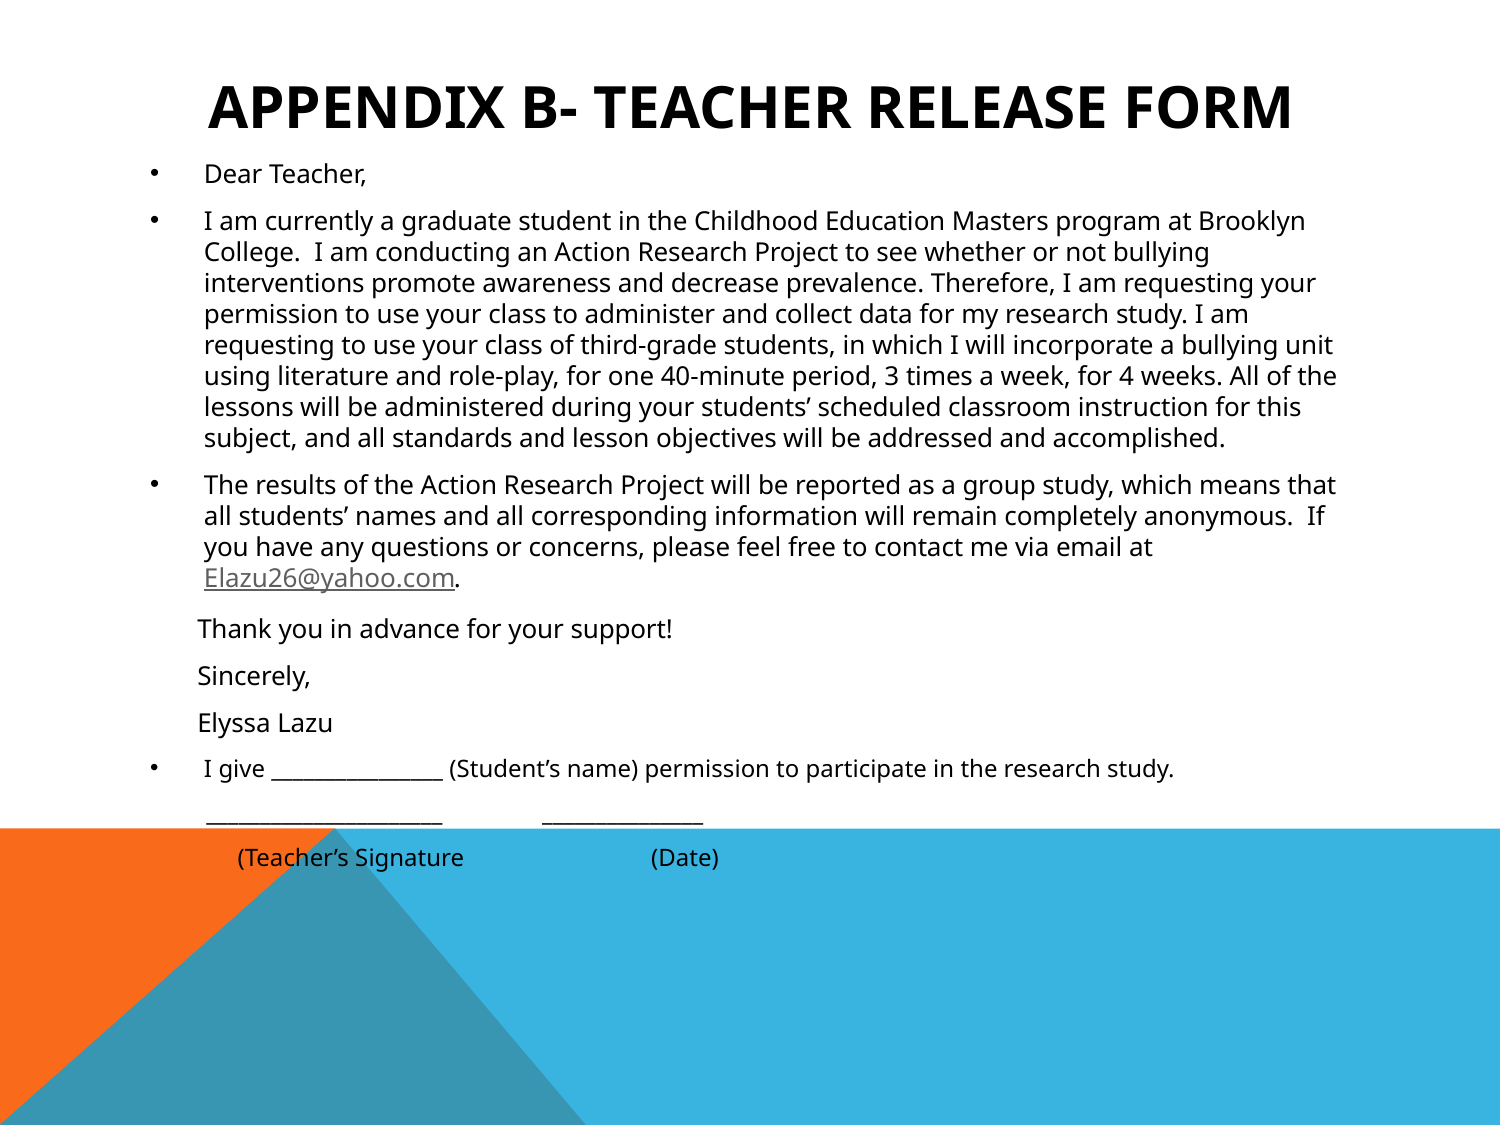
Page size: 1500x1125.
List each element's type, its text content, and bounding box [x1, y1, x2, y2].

list Dear Teacher, I am currently a graduate student in the Childhood Education Masters program at Brooklyn College. I am conducting an Action Research Project to see whether or not bullying interventions promote awareness and decrease prevalence. Therefore, I am requesting your permission to use your class to administer and collect data for my research study. I am requesting to use your class of third-grade students, in which I will incorporate a bullying unit using literature and role-play, for one 40-minute period, 3 times a week, for 4 weeks. All of the lessons will be administered during your students’ scheduled classroom instruction for this subject, and all standards and lesson objectives will be addressed and accomplished. The results of the Action Research Project will be reported as a group study, which means that all students’ names and all corresponding information will remain completely anonymous. If you have any questions or concerns, please feel free to contact me via email at Elazu26@yahoo.com. Thank you in advance for your support! Sincerely, Elyssa Lazu I give ________________ (Student’s name) permission to participate in the research study. ______________________ _______________ (Teacher’s Signature (Date) [135, 149, 1369, 936]
title Appendix B- Teacher Release Form [135, 60, 1369, 149]
